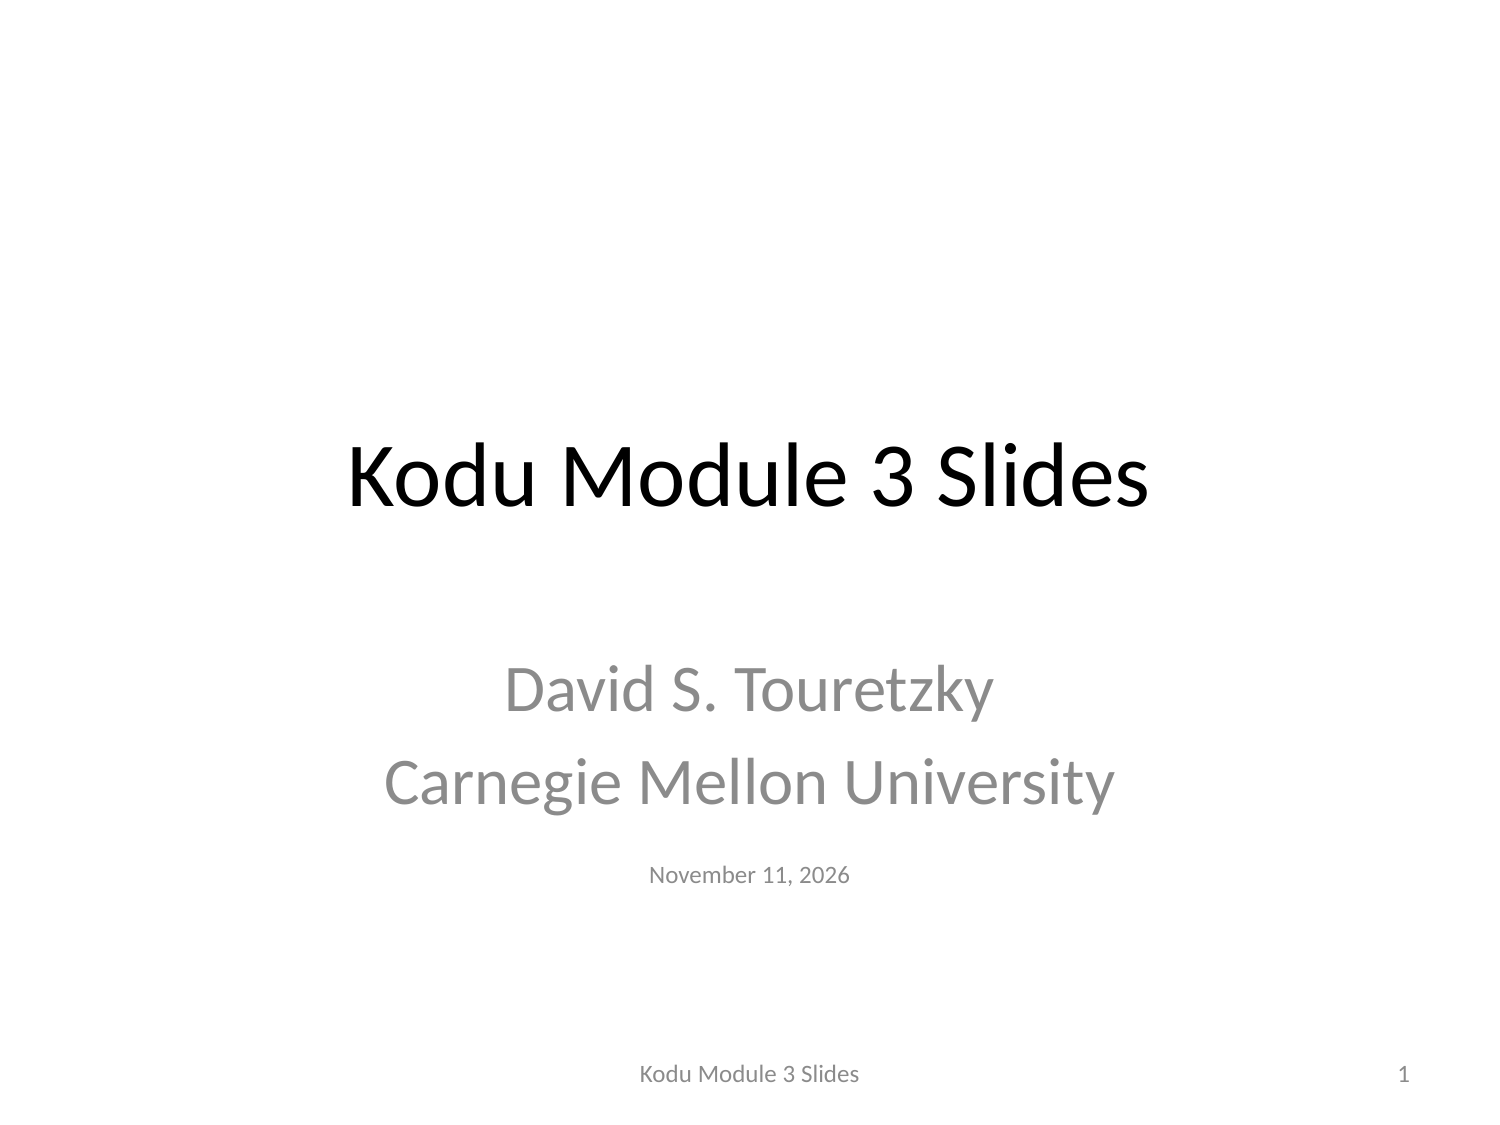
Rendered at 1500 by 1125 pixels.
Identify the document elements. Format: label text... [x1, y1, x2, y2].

footer Kodu Module 3 Slides [512, 1042, 988, 1103]
title Kodu Module 3 Slides [112, 349, 1388, 591]
slide_number 1 [1074, 1042, 1425, 1103]
subtitle David S. Touretzky Carnegie Mellon University December 16, 2015 [225, 637, 1275, 925]
